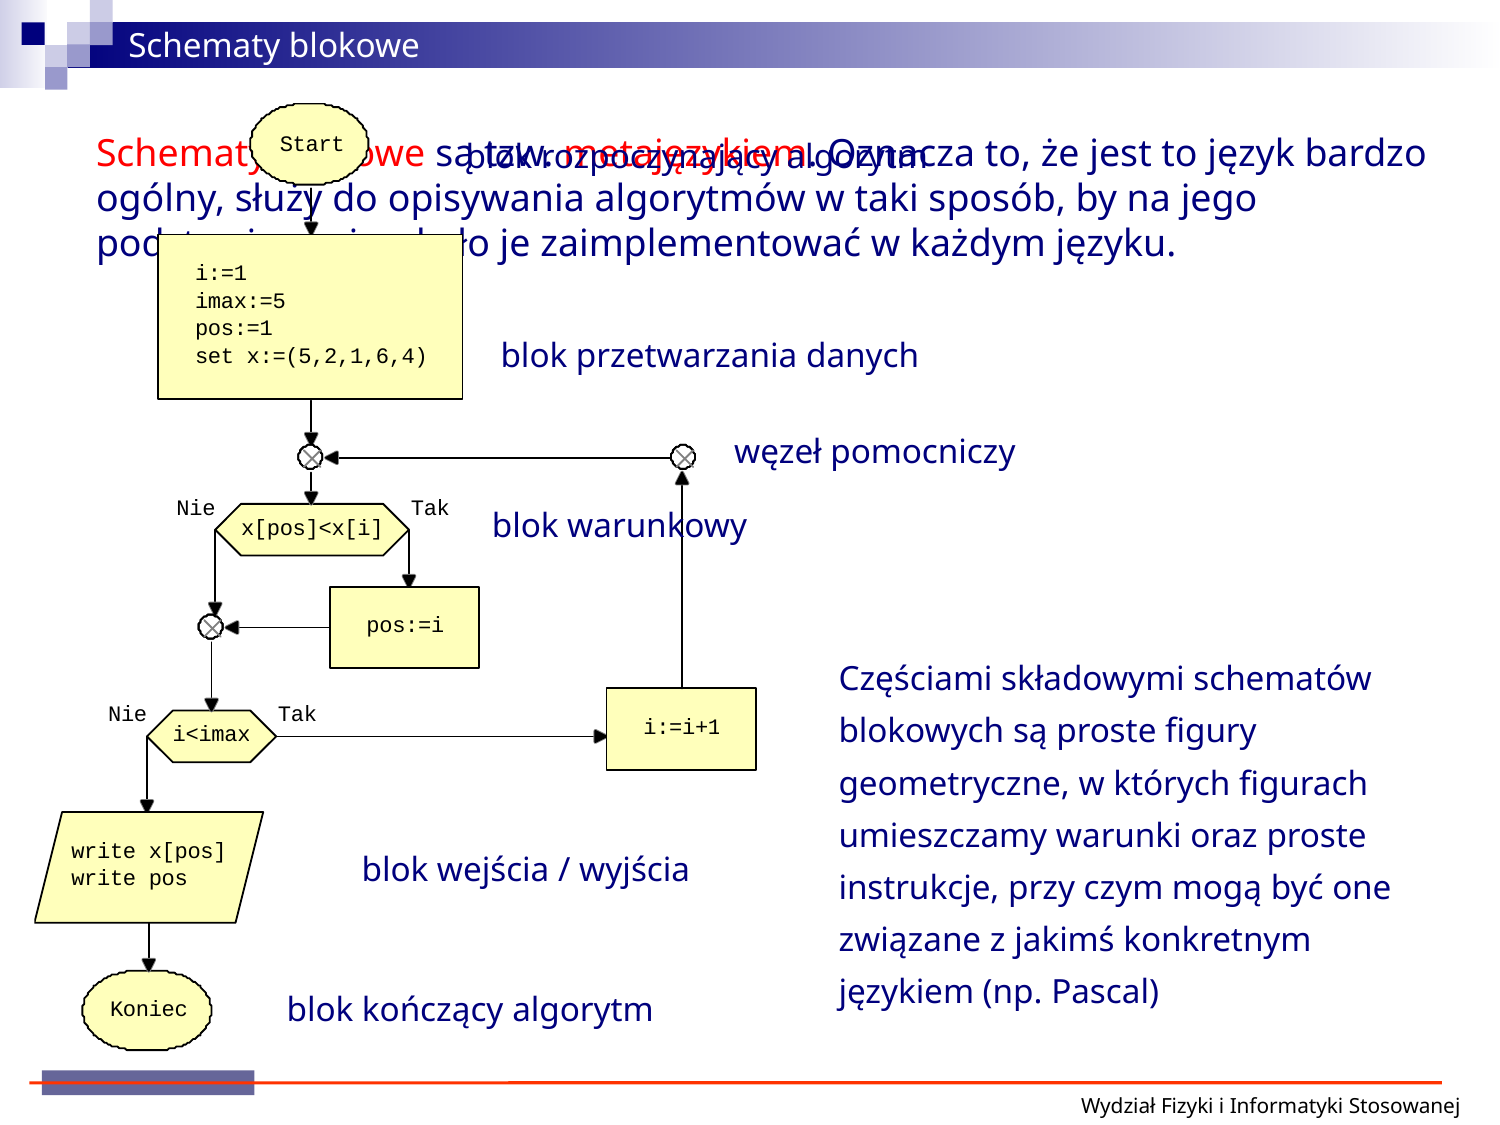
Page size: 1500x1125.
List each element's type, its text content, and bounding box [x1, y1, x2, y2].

text_box blok przetwarzania danych [762, 326, 935, 382]
text_box Wydział Fizyki i Informatyki Stosowanej [1066, 1084, 1476, 1125]
text_box blok rozpoczynający algorytm [762, 127, 944, 183]
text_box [29, 1070, 1443, 1096]
text_box Częściami składowymi schematów blokowych są proste figury geometryczne, w których figurach umieszczamy warunki oraz proste instrukcje, przy czym mogą być one związane z jakimś konkretnym językiem (np. Pascal) [823, 637, 1456, 1018]
text_box Schematy blokowe [113, 16, 749, 71]
picture [34, 103, 758, 1055]
text_box Schematy blokowe są tzw. metajęzykiem. Oznacza to, że jest to język bardzo ogólny, służy do opisywania algorytmów w taki sposób, by na jego podstawie można było je zaimplementować w każdym języku. [762, 121, 1456, 271]
text_box węzeł pomocniczy [762, 422, 1031, 478]
